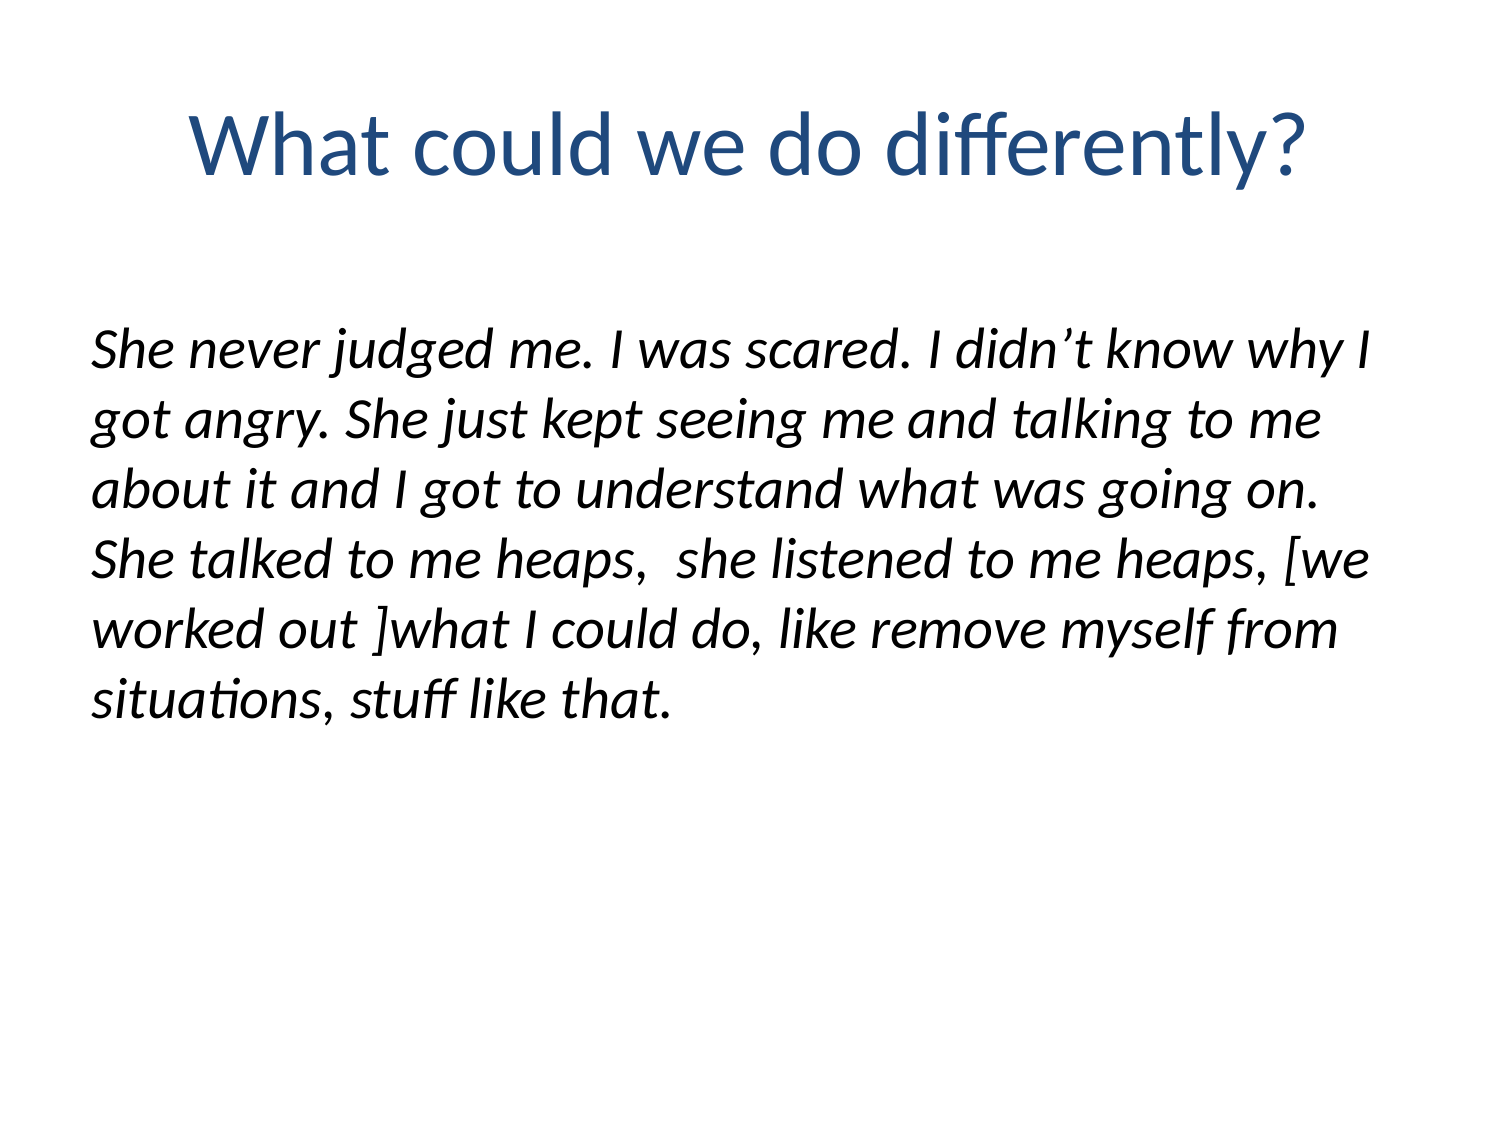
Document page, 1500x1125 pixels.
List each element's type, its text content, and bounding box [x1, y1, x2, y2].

title What could we do differently? [75, 45, 1425, 233]
list She never judged me. I was scared. I didn’t know why I got angry. She just kept seeing me and talking to me about it and I got to understand what was going on. She talked to me heaps, she listened to me heaps, [we worked out ]what I could do, like remove myself from situations, stuff like that. [76, 302, 1427, 776]
